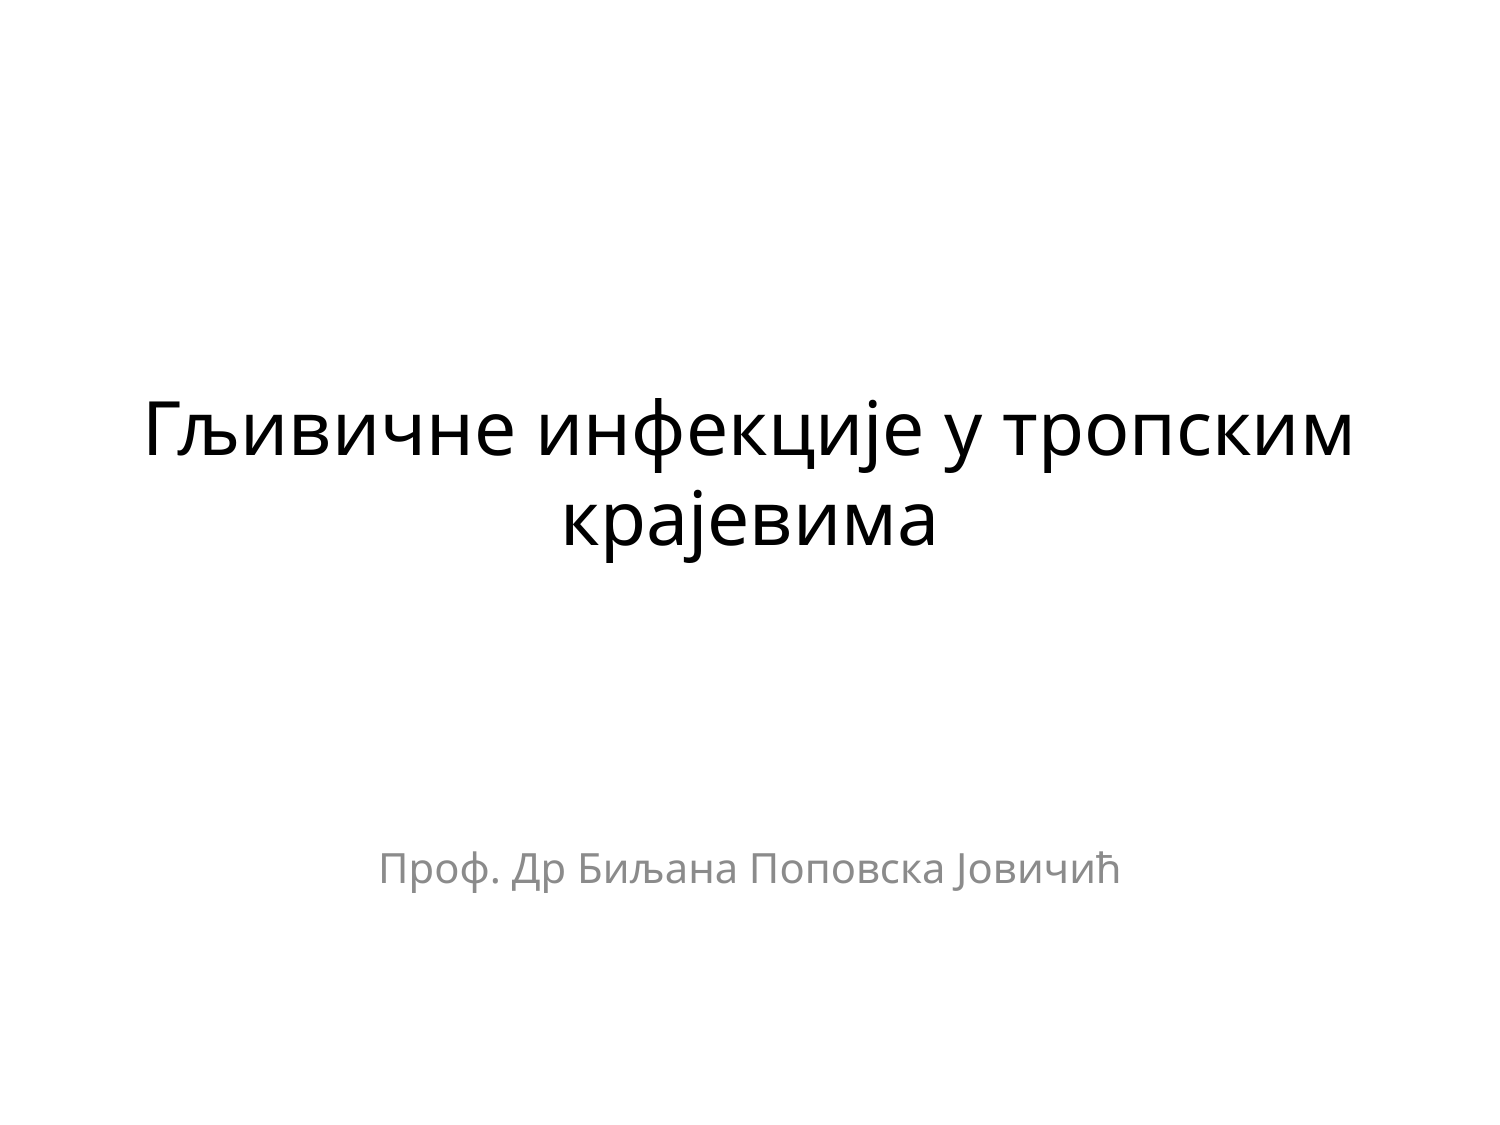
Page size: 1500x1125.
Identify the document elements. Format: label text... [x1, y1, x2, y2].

title Гљивичне инфекције у тропским крајевима [112, 349, 1388, 591]
subtitle Проф. Др Биљана Поповска Јовичић [225, 834, 1275, 925]
